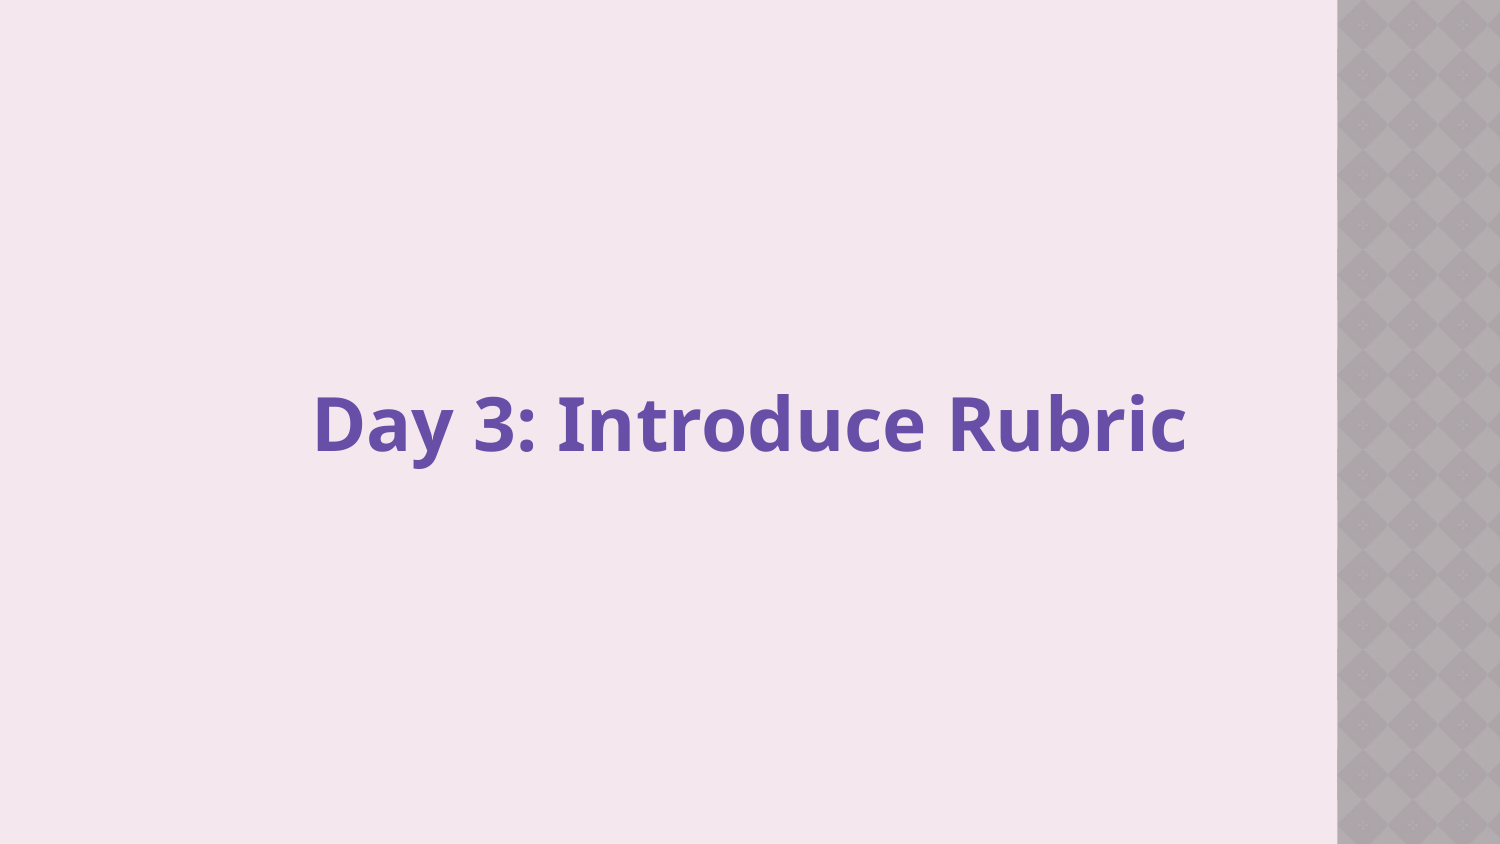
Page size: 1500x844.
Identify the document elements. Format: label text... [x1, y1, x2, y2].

title Day 3: Introduce Rubric [51, 352, 1449, 491]
